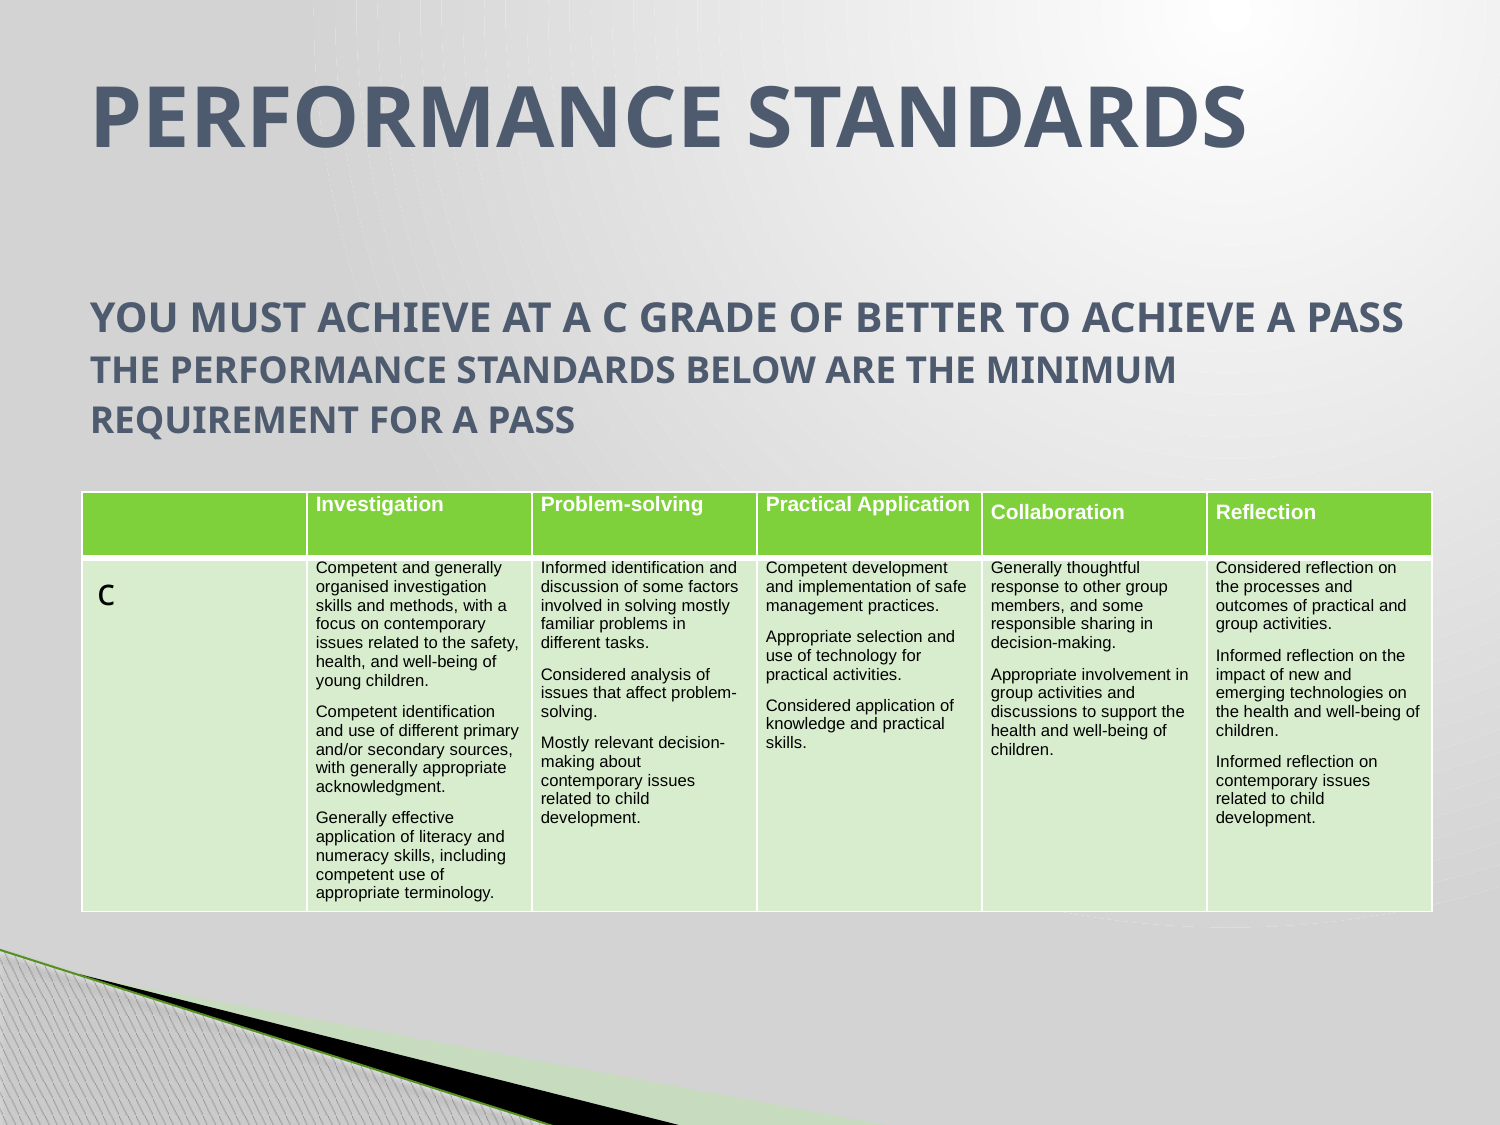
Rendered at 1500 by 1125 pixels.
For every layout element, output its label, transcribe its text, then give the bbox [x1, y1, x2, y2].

table_header Practical Application [758, 493, 981, 555]
table_cell Generally thoughtful response to other group members, and some responsible sharing in decision-making. Appropriate involvement in group activities and discussions to support the health and well-being of children. [983, 561, 1206, 911]
table_header Investigation [308, 493, 531, 555]
table_cell Informed identification and discussion of some factors involved in solving mostly familiar problems in different tasks. Considered analysis of issues that affect problem-solving. Mostly relevant decision-making about contemporary issues related to child development. [533, 561, 756, 911]
table_cell Competent and generally organised investigation skills and methods, with a focus on contemporary issues related to the safety, health, and well-being of young children. Competent identification and use of different primary and/or secondary sources, with generally appropriate acknowledgment. Generally effective application of literacy and numeracy skills, including competent use of appropriate terminology. [308, 561, 531, 911]
table_cell Competent development and implementation of safe management practices. Appropriate selection and use of technology for practical activities. Considered application of knowledge and practical skills. [758, 561, 981, 911]
table_header Collaboration [983, 493, 1206, 555]
title PERFORMANCE STANDARDS You must achieve at a C grade of better to achieve a pass the performance standards below are the minimum requirement for a pass [75, 45, 1425, 457]
table_header Problem-solving [533, 493, 756, 555]
table_header Reflection [1208, 493, 1431, 555]
table_cell Considered reflection on the processes and outcomes of practical and group activities. Informed reflection on the impact of new and emerging technologies on the health and well-being of children. Informed reflection on contemporary issues related to child development. [1208, 561, 1431, 911]
table_cell c [83, 561, 306, 911]
table_header [83, 493, 306, 555]
